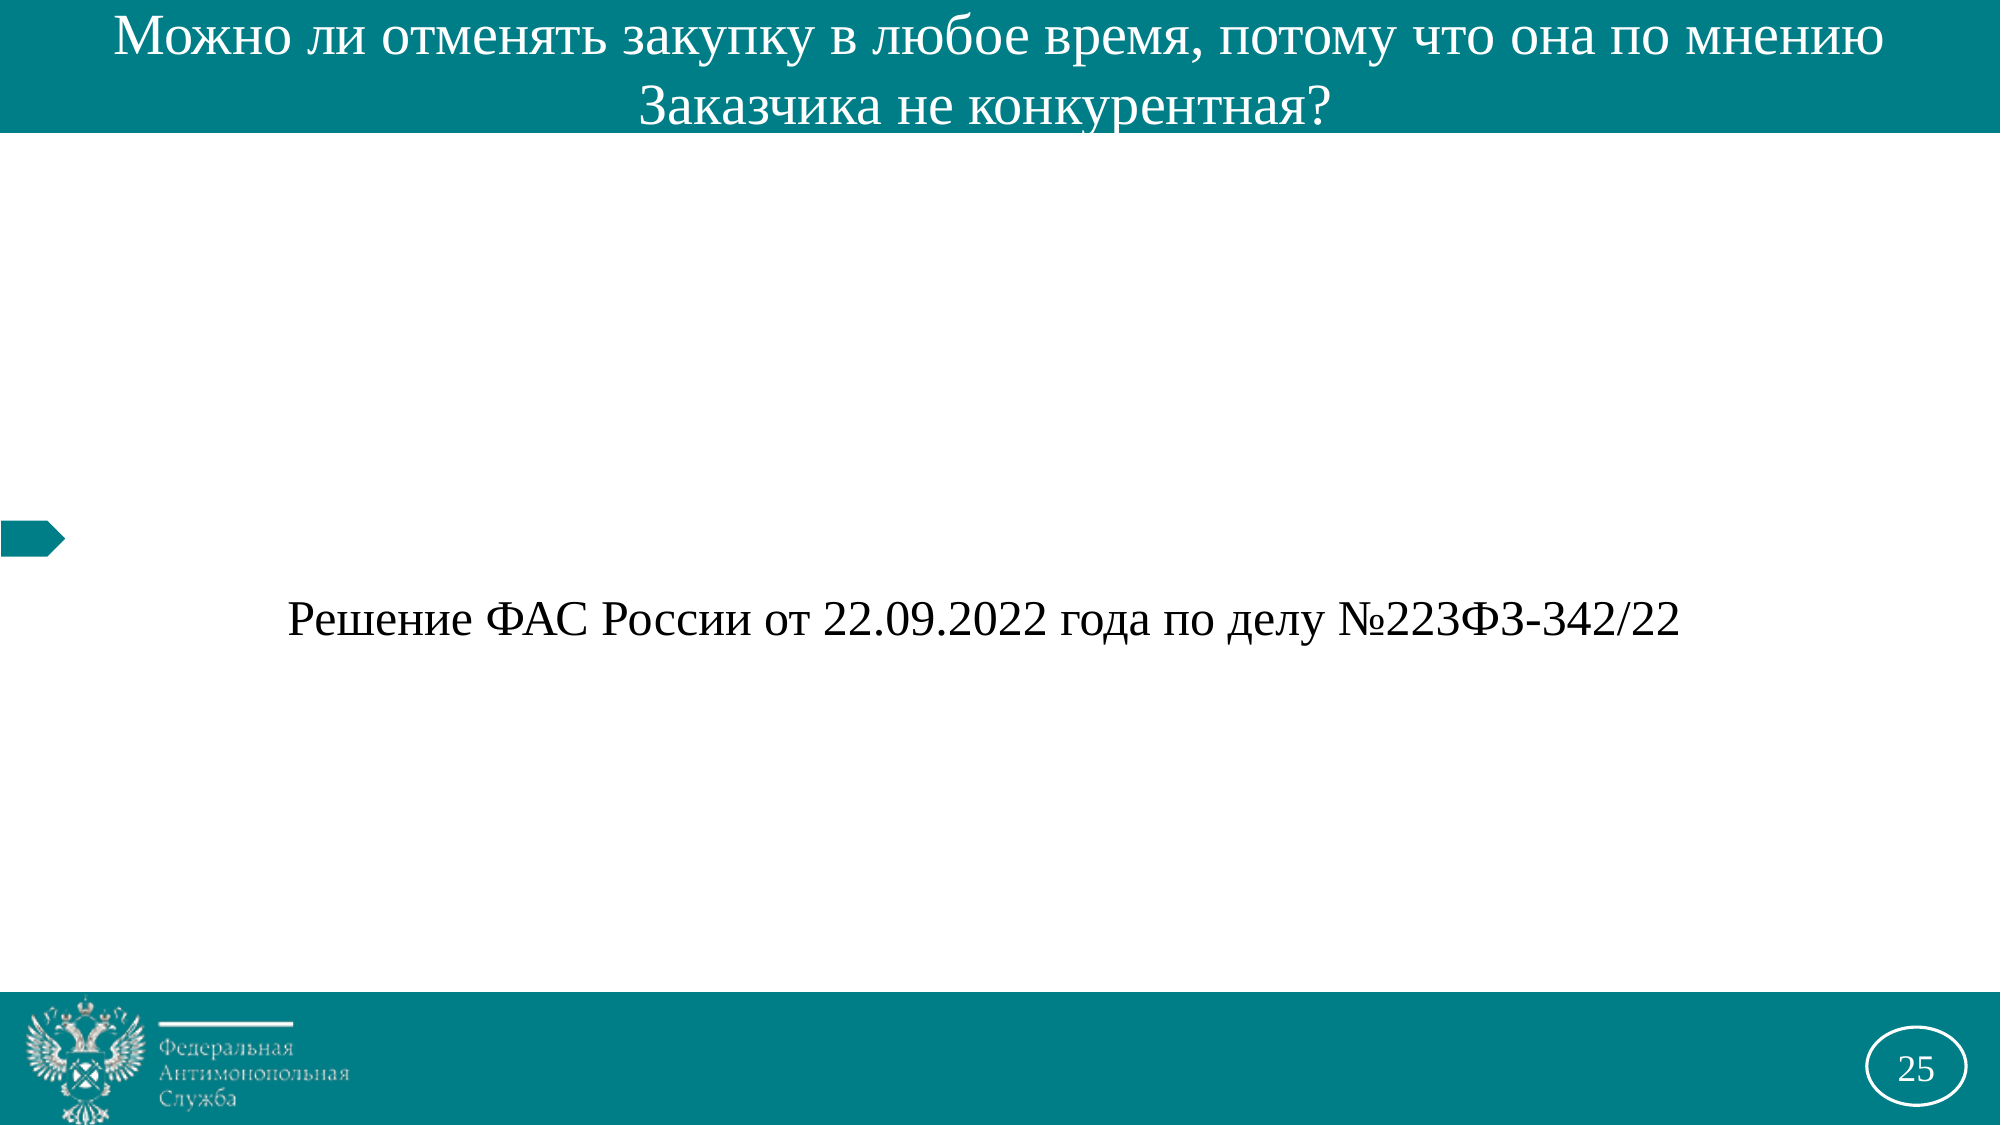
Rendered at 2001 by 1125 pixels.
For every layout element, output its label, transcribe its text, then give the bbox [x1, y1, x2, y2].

picture [25, 994, 350, 1125]
text_box Можно ли отменять закупку в любое время, потому что она по мнению Заказчика не конкурентная? [0, 0, 2000, 134]
text_box [0, 991, 2000, 1125]
text_box Решение ФАС России от 22.09.2022 года по делу №223ФЗ-342/22 [37, 218, 1932, 654]
text_box 25 [1865, 1026, 1968, 1107]
text_box [0, 518, 37, 559]
